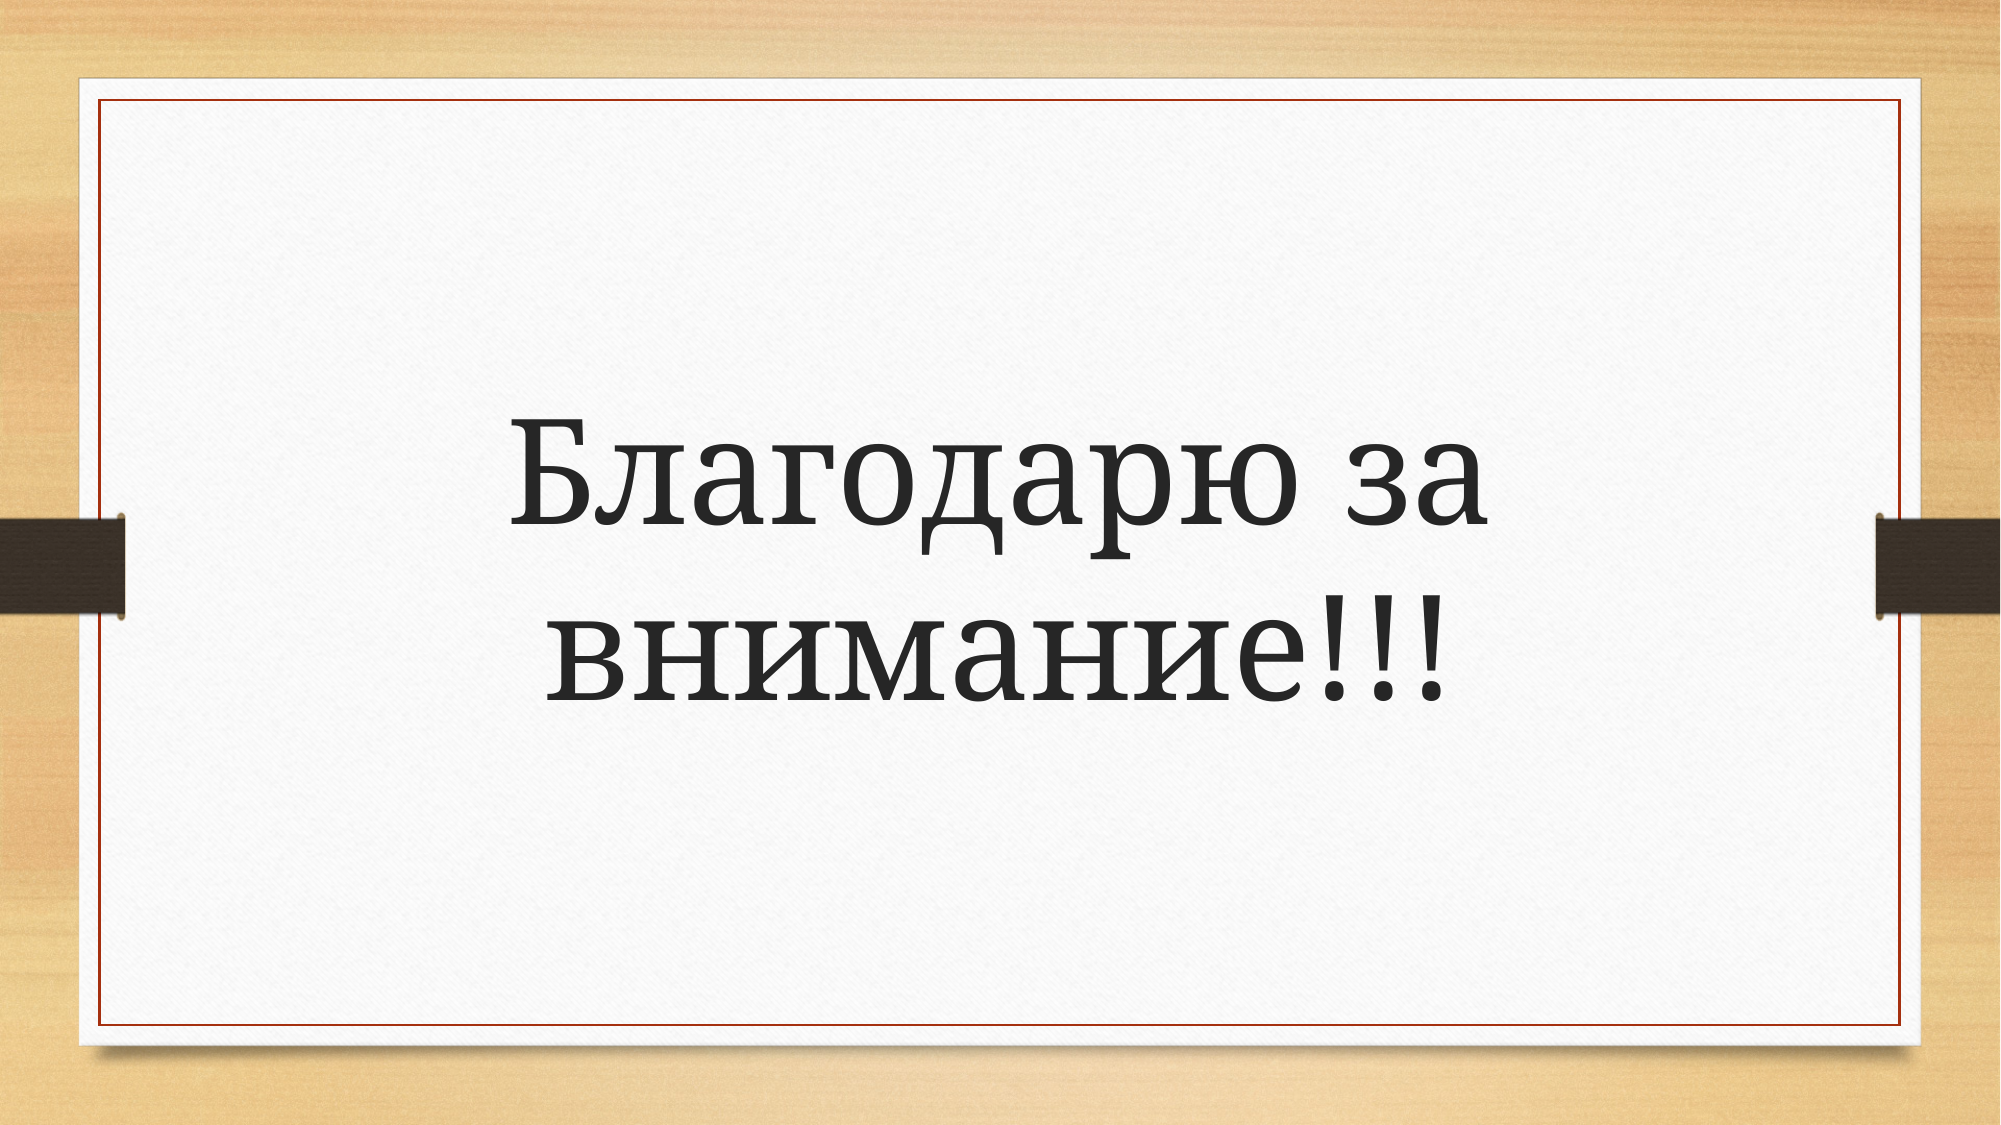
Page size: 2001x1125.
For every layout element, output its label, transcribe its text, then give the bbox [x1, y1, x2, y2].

picture [0, 0, 2001, 1125]
title Благодарю за внимание!!! [212, 369, 1789, 738]
